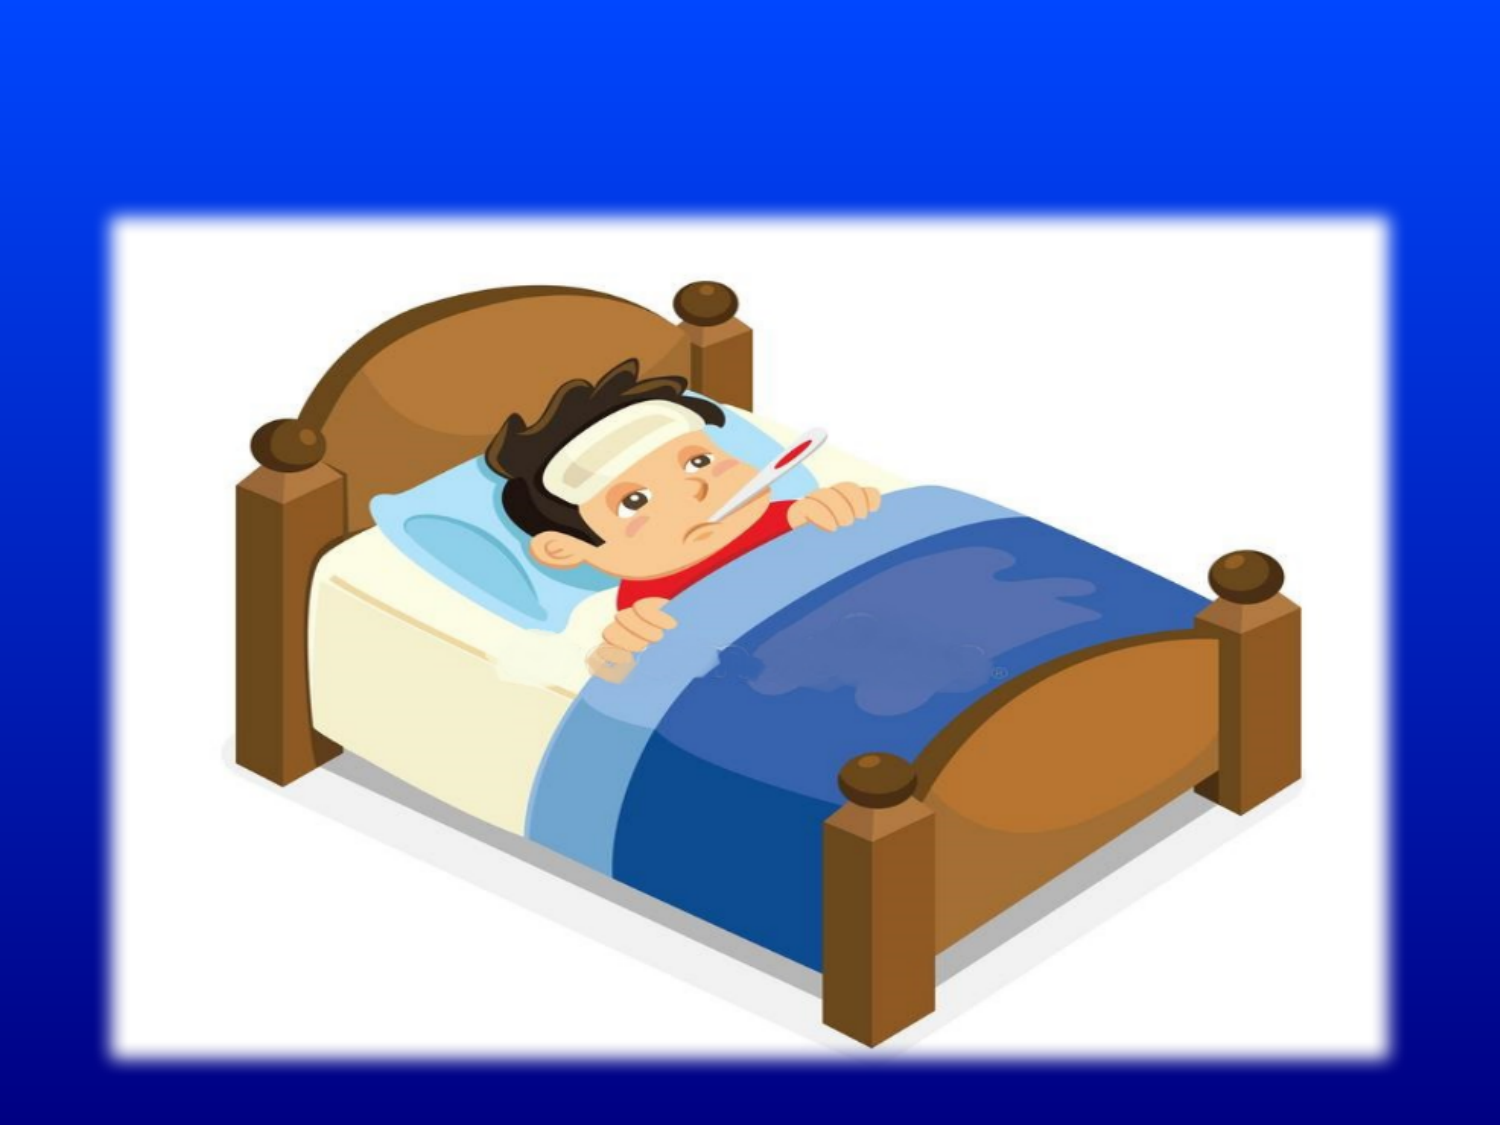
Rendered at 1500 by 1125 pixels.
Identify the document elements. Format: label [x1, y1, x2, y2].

picture [93, 198, 1407, 1079]
